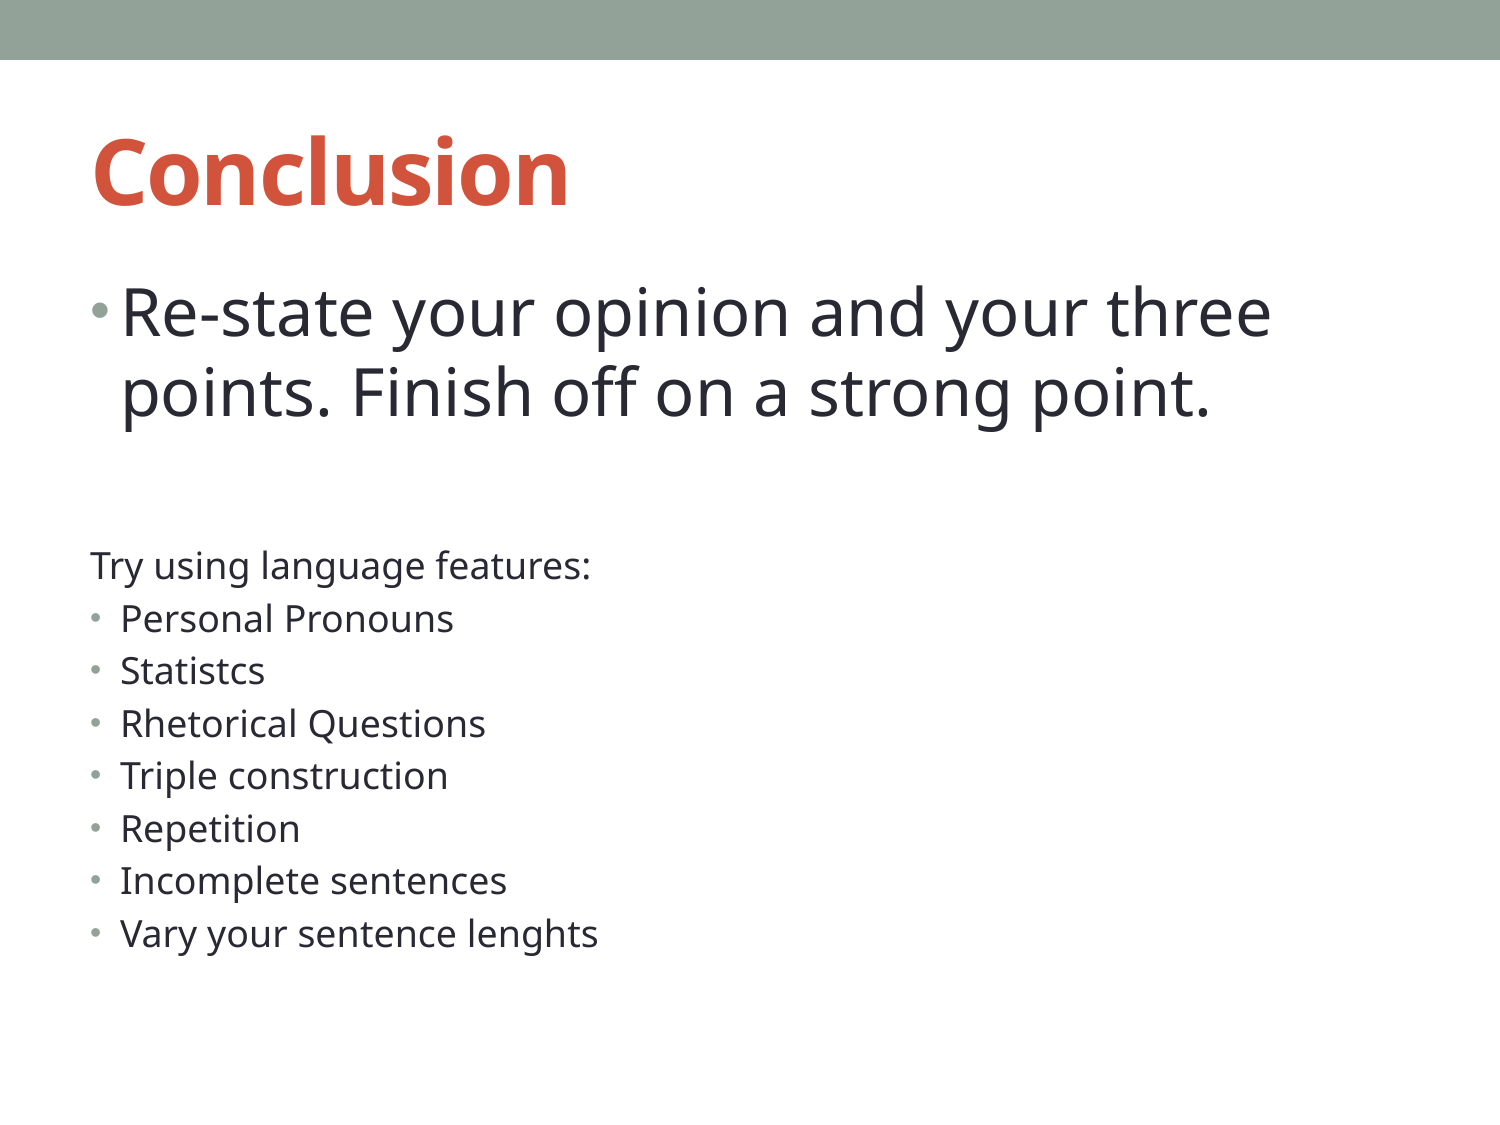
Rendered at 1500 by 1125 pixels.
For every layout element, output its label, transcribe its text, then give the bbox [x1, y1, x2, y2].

list Re-state your opinion and your three points. Finish off on a strong point. Try using language features: Personal Pronouns Statistcs Rhetorical Questions Triple construction Repetition Incomplete sentences Vary your sentence lenghts [75, 262, 1425, 1063]
title Conclusion [75, 87, 1425, 250]
